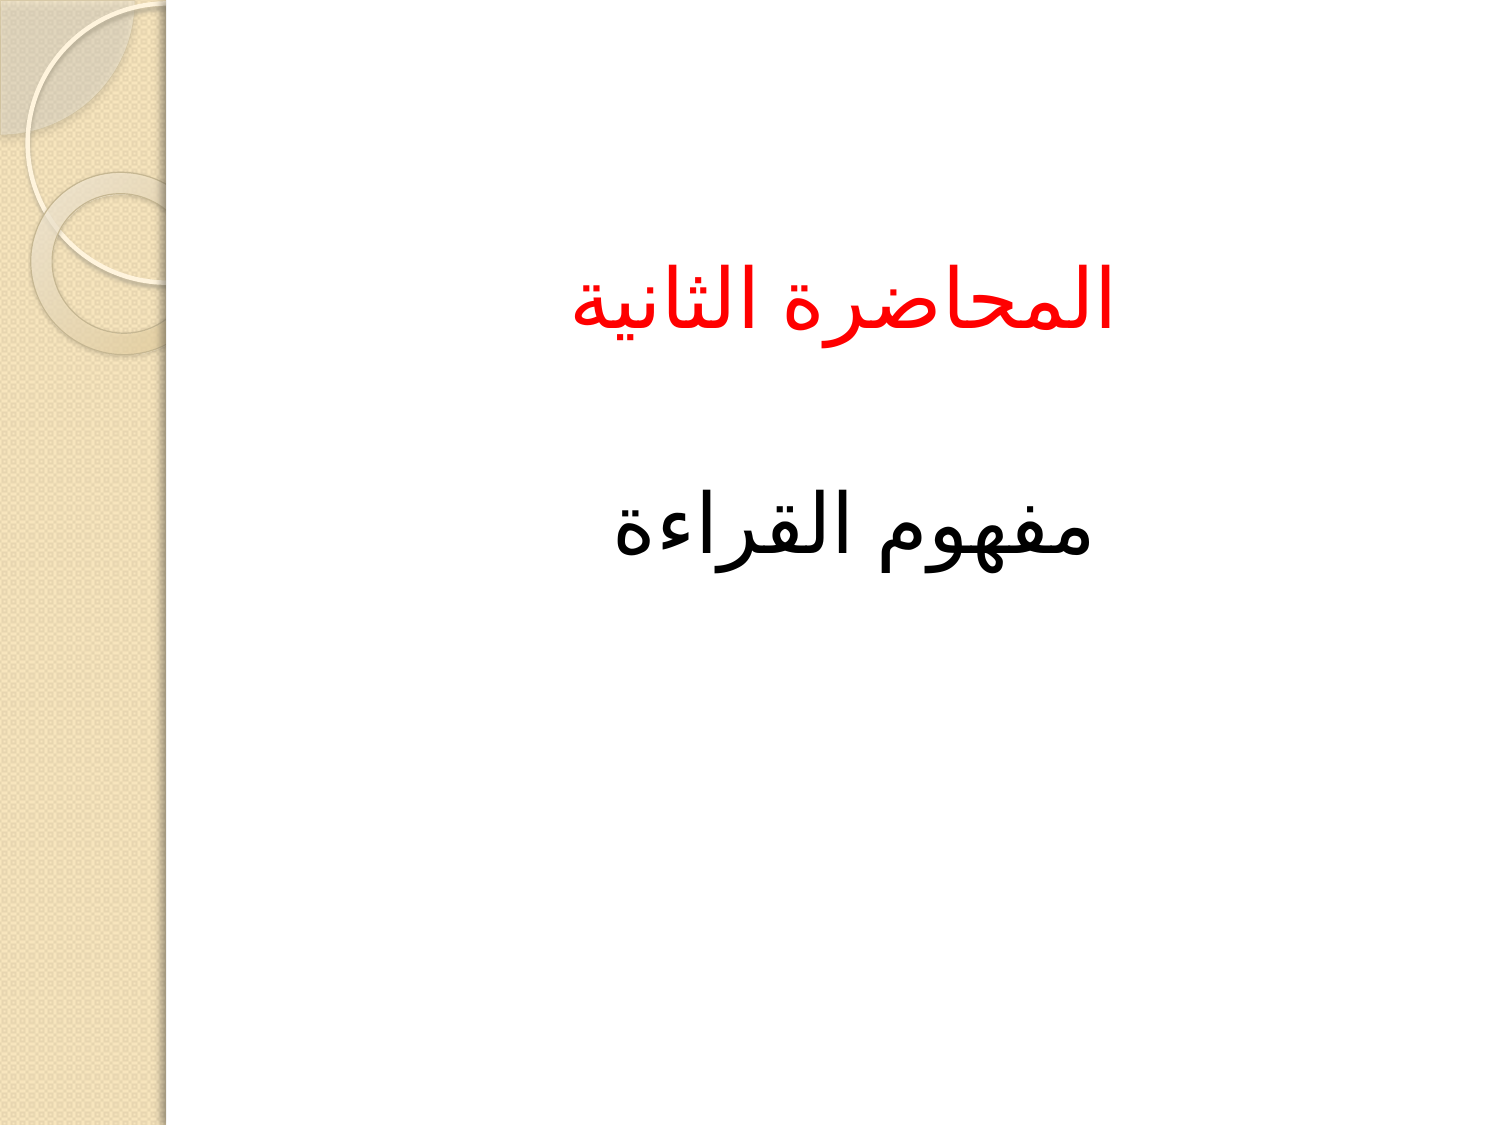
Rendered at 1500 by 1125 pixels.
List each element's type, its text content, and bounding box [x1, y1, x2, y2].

list المحاضرة الثانية مفهوم القراءة [235, 237, 1466, 1025]
